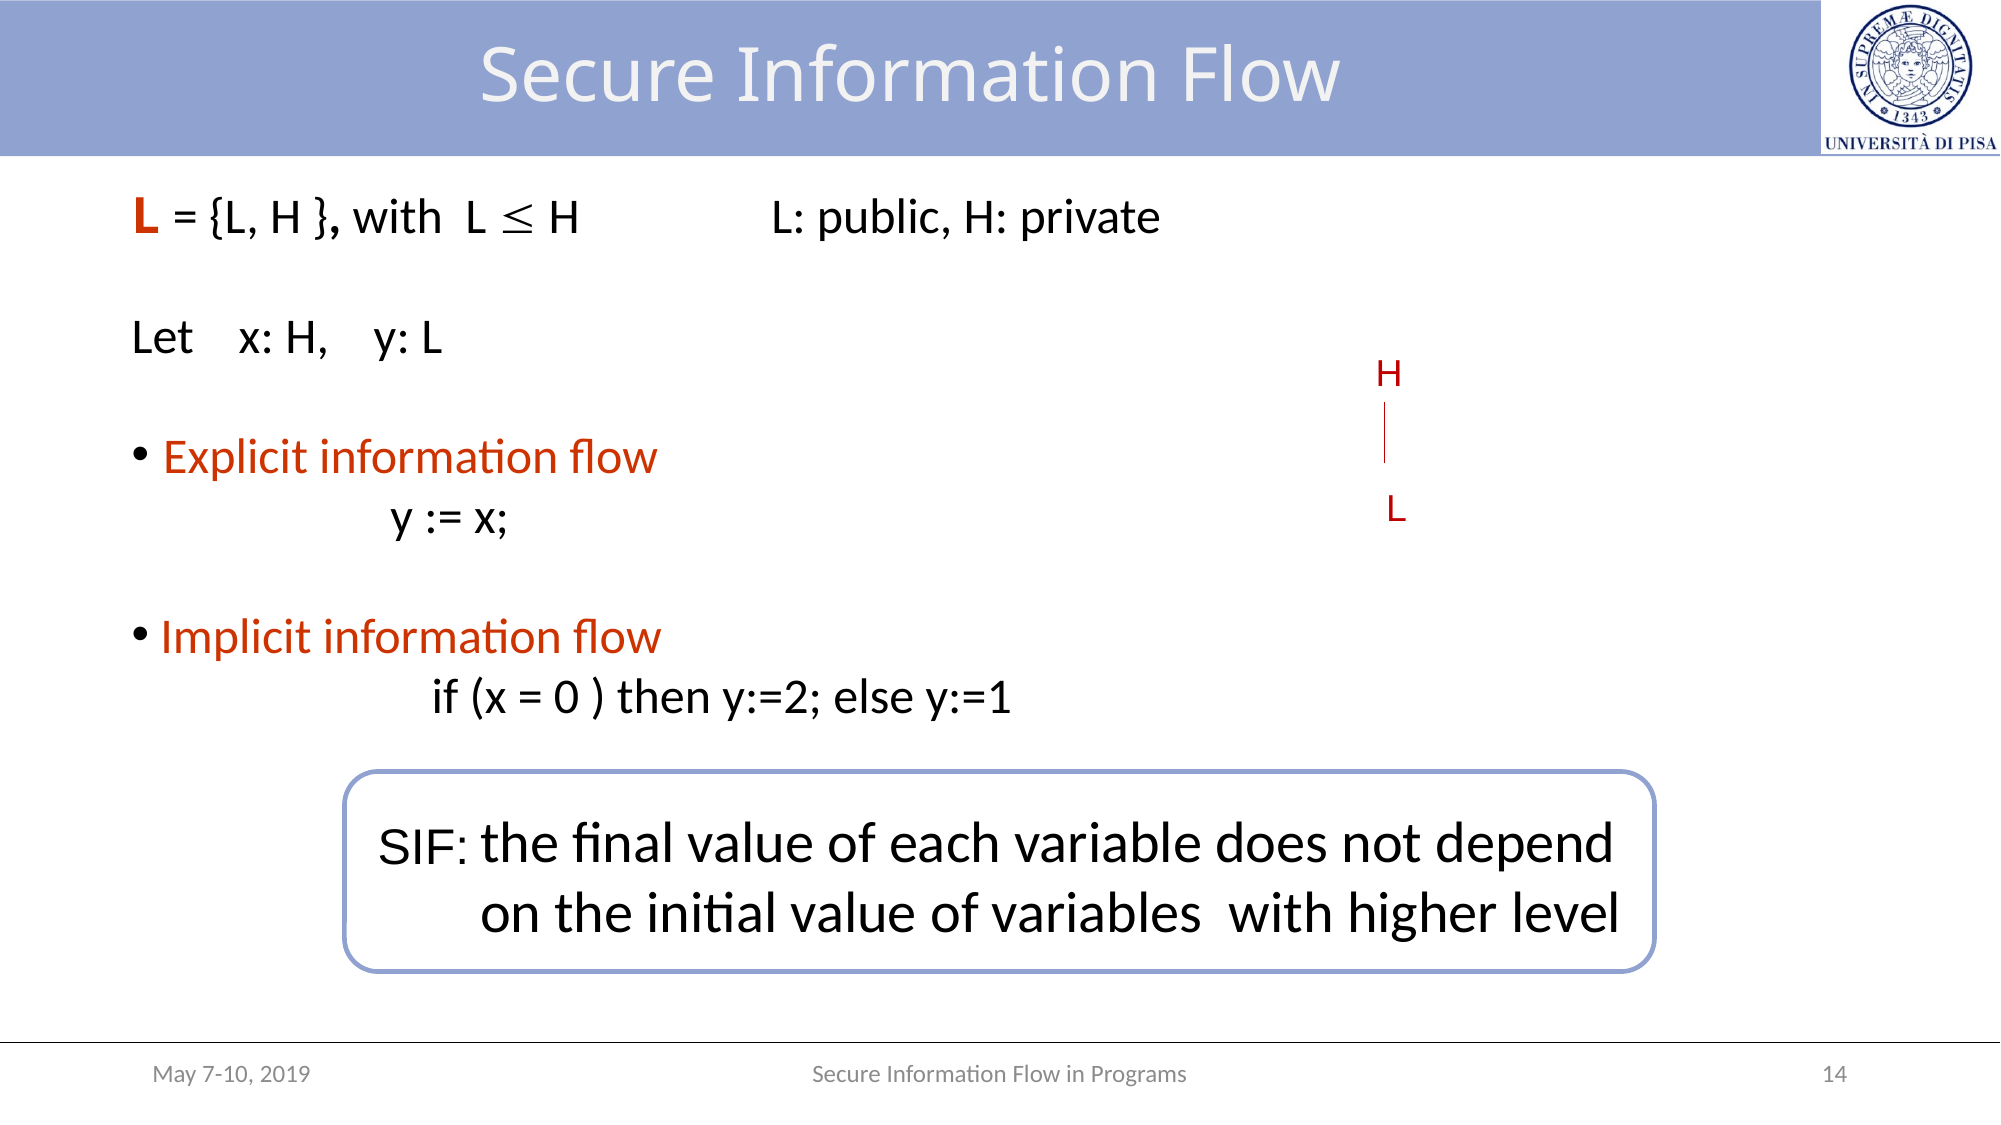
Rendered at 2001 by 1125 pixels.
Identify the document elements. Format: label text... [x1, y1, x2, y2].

text_box the final value of each variable does not depend on the initial value of variables with higher level [1652, 796, 1684, 952]
footer Secure Information Flow in Programs [662, 1042, 1338, 1103]
picture [1822, 0, 2000, 154]
text_box [344, 771, 1655, 972]
text_box L = {L, H }, with L  H L: public, H: private Let x: H, y: L Explicit information flow y := x; Implicit information flow if (x = 0 ) then y:=2; else y:=1 [116, 175, 1795, 731]
text_box H L [1360, 341, 1548, 537]
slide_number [137, 1042, 588, 1103]
slide_number 14 [1412, 1042, 1863, 1103]
title Secure Information Flow [0, 0, 1822, 154]
